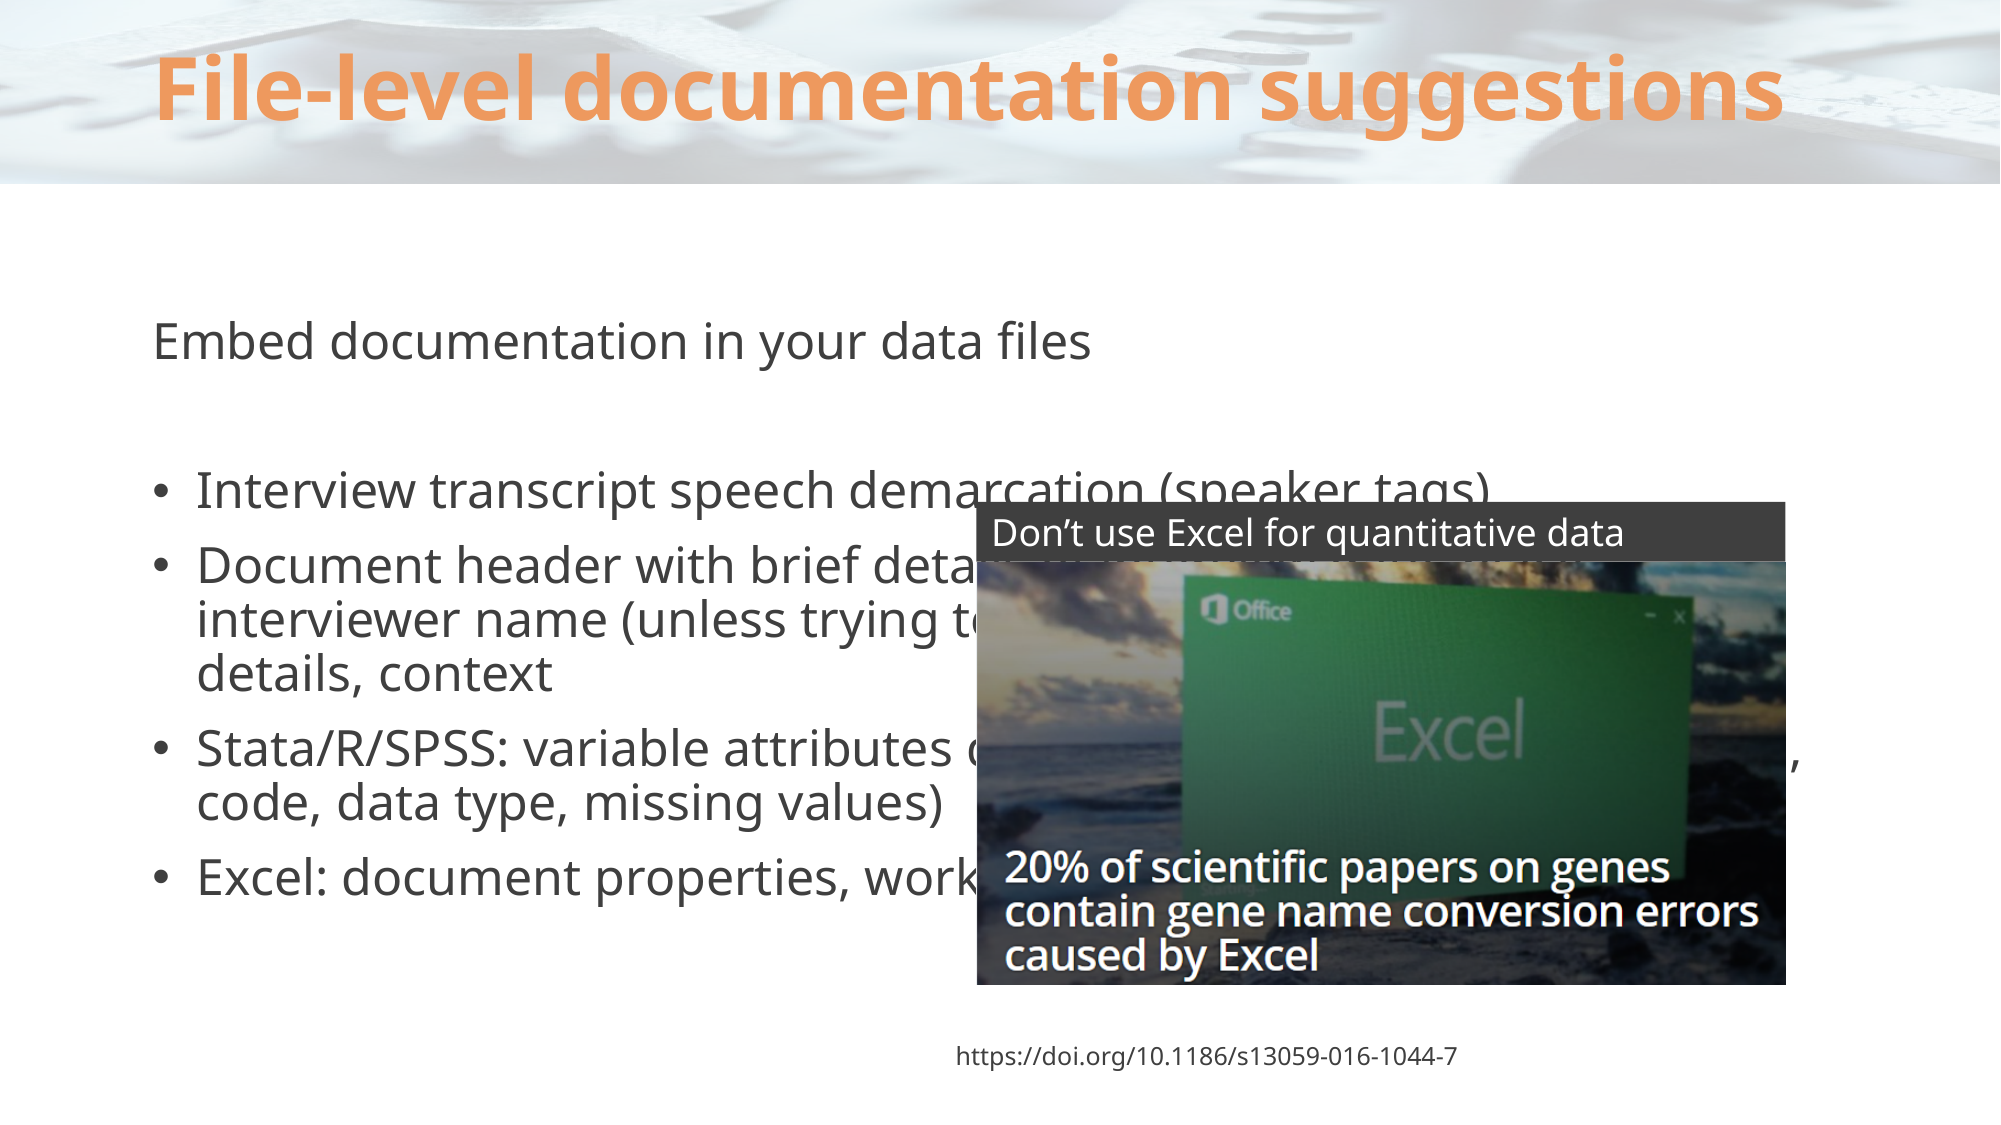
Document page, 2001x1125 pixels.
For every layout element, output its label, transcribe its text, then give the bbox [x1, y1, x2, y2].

text_box https://doi.org/10.1186/s13059-016-1044-7 [940, 1032, 1750, 1078]
title File-level documentation suggestions [137, 29, 1863, 155]
text_box Don’t use Excel for quantitative data [976, 501, 1786, 562]
list Embed documentation in your data files Interview transcript speech demarcation (speaker tags) Document header with brief details of interview date, place, interviewer name (unless trying to keep de-identified), interviewee details, context Stata/R/SPSS: variable attributes documented in Variable View (label, code, data type, missing values) Excel: document properties, worksheet labels (where multiple) [137, 308, 1863, 1023]
picture [976, 562, 1786, 985]
